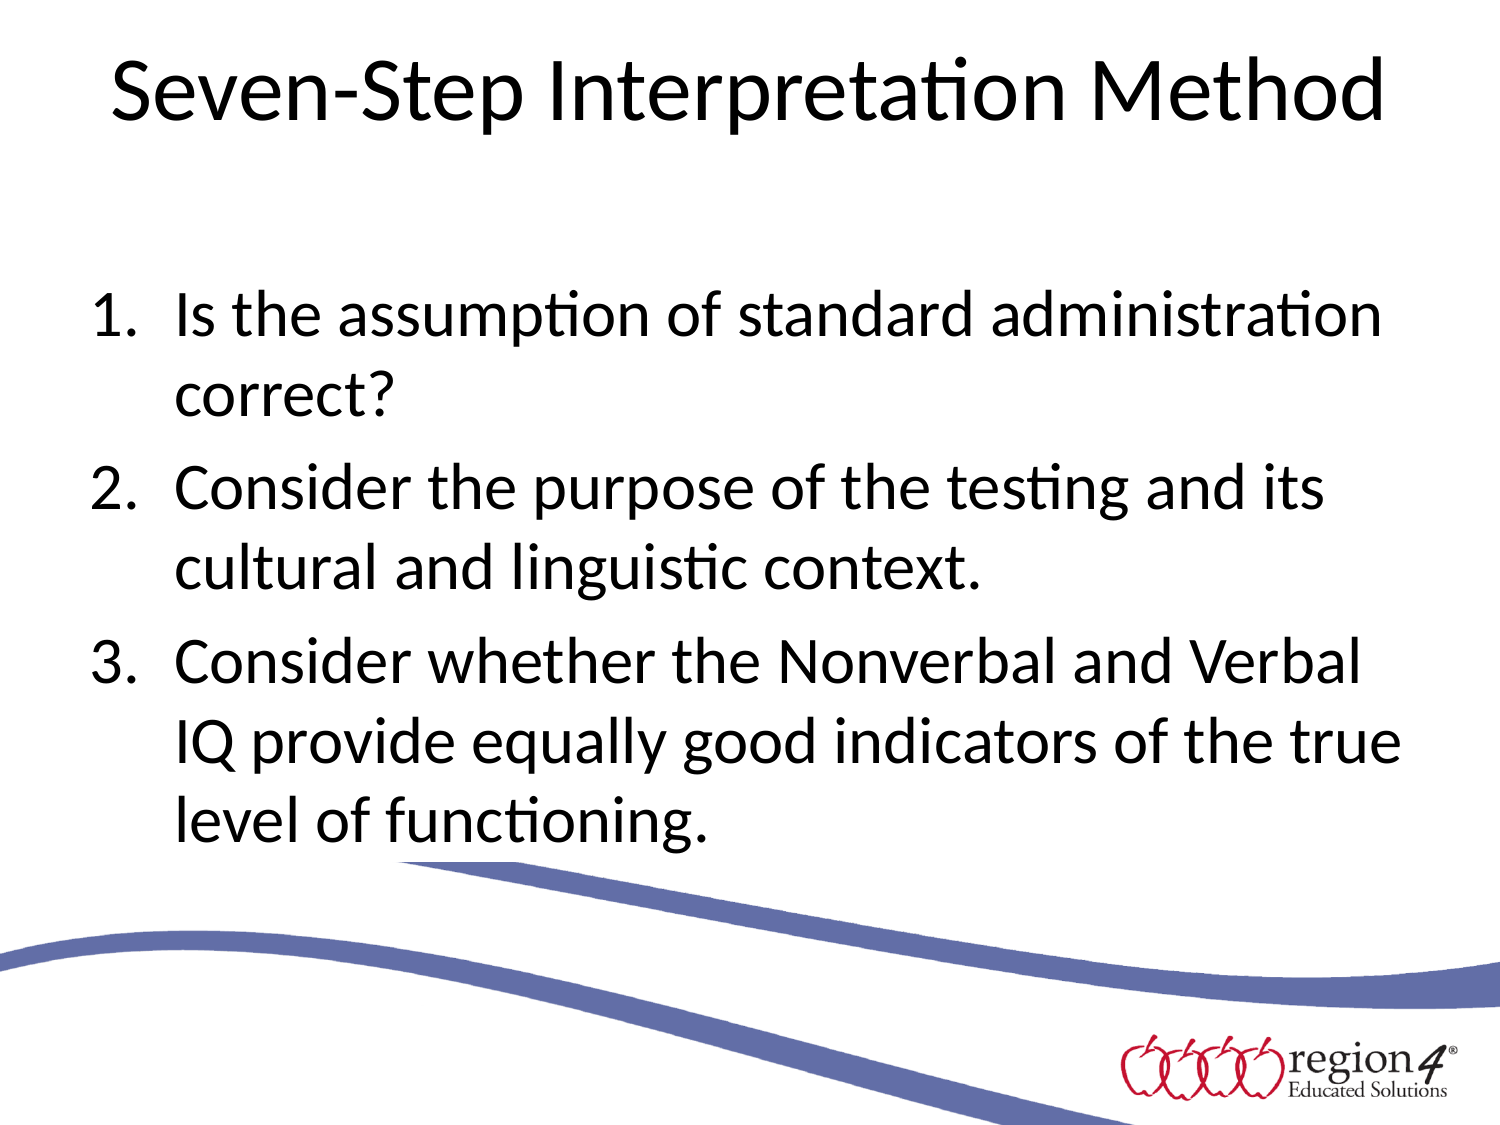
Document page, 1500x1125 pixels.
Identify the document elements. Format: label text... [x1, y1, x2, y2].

picture [0, 862, 1500, 1125]
list Is the assumption of standard administration correct? Consider the purpose of the testing and its cultural and linguistic context. Consider whether the Nonverbal and Verbal IQ provide equally good indicators of the true level of functioning. [75, 262, 1425, 1005]
title Seven-Step Interpretation Method [75, 45, 1425, 233]
